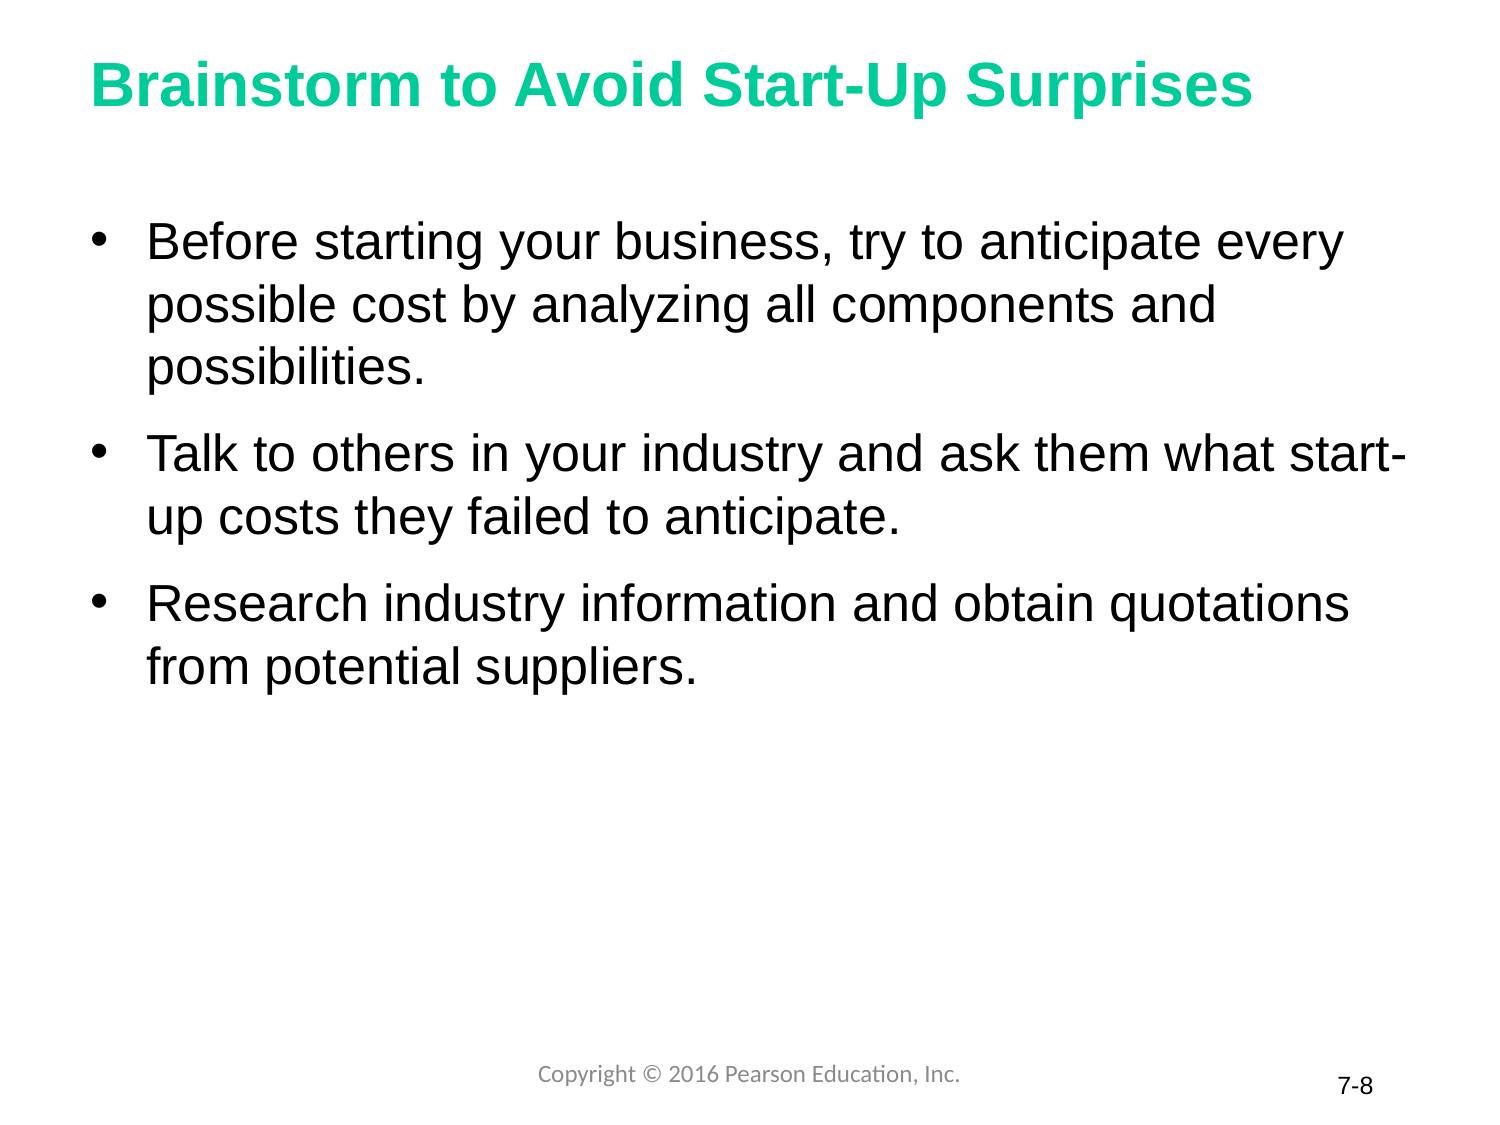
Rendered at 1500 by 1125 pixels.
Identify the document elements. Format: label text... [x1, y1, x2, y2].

footer Copyright © 2016 Pearson Education, Inc. [512, 1042, 988, 1103]
title Brainstorm to Avoid Start-Up Surprises [75, 0, 1425, 175]
list Before starting your business, try to anticipate every possible cost by analyzing all components and possibilities. Talk to others in your industry and ask them what start-up costs they failed to anticipate. Research industry information and obtain quotations from potential suppliers. [75, 200, 1425, 943]
